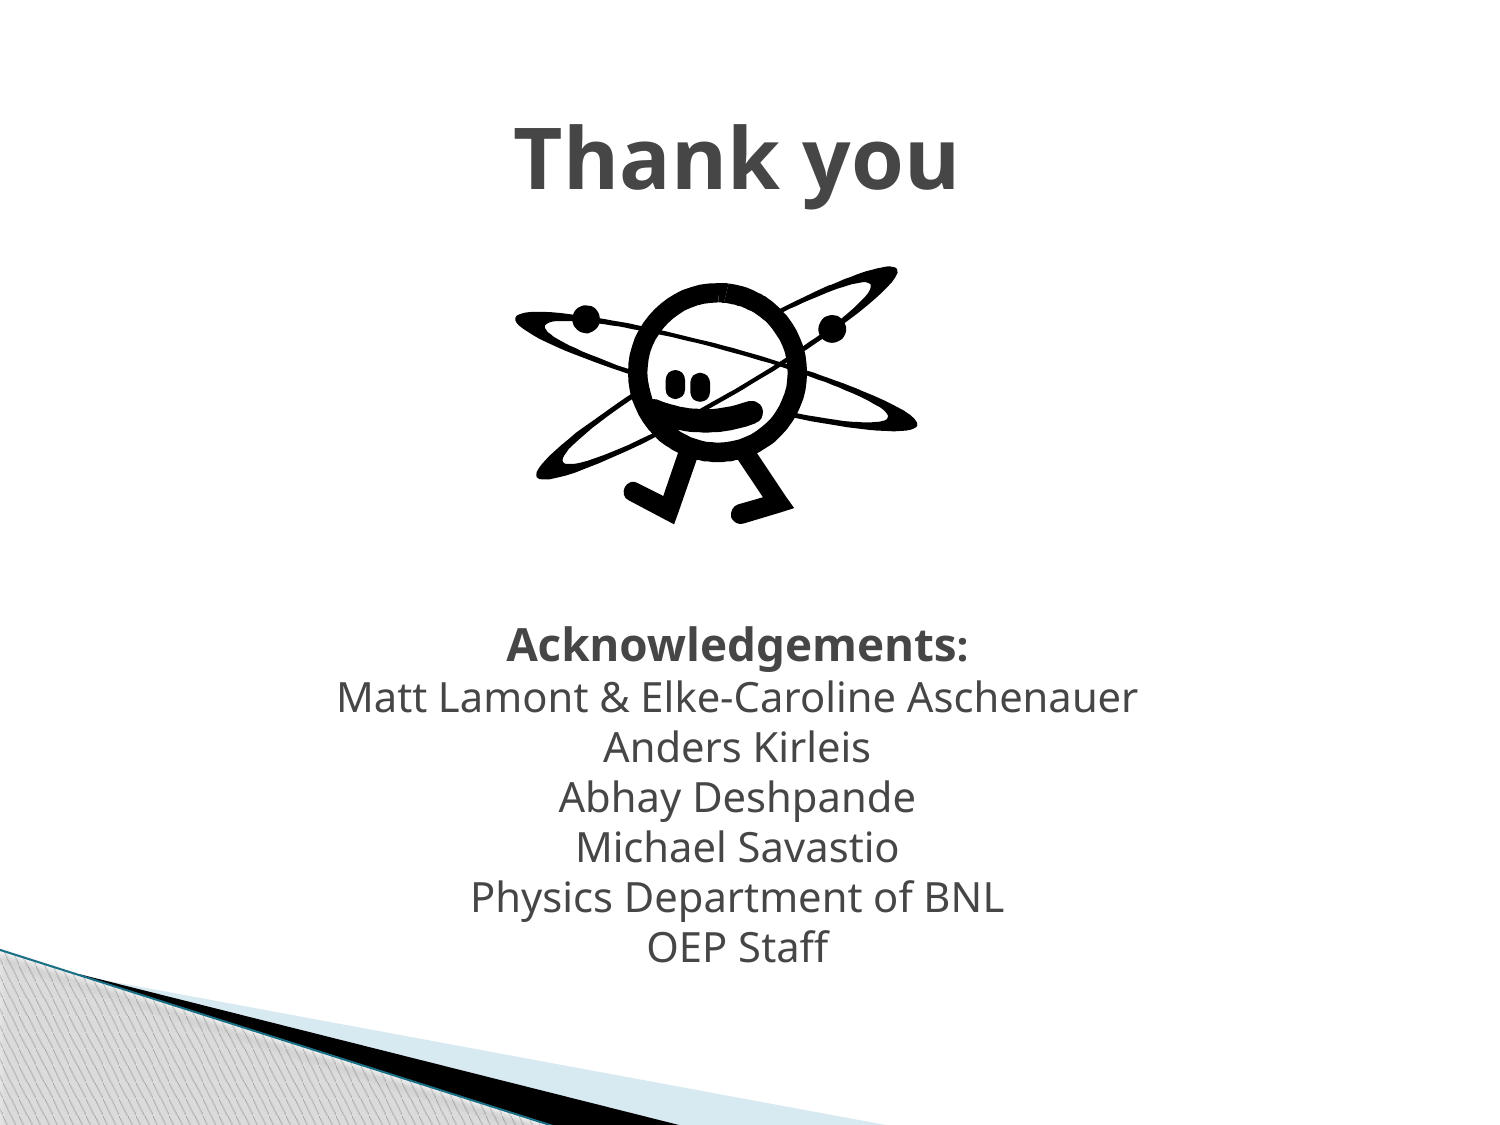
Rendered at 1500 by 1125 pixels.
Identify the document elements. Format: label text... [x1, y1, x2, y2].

title Thank you Acknowledgements: Matt Lamont & Elke-Caroline Aschenauer Anders Kirleis Abhay Deshpande Michael Savastio Physics Department of BNL OEP Staff [62, 87, 1413, 1038]
picture [512, 262, 920, 526]
